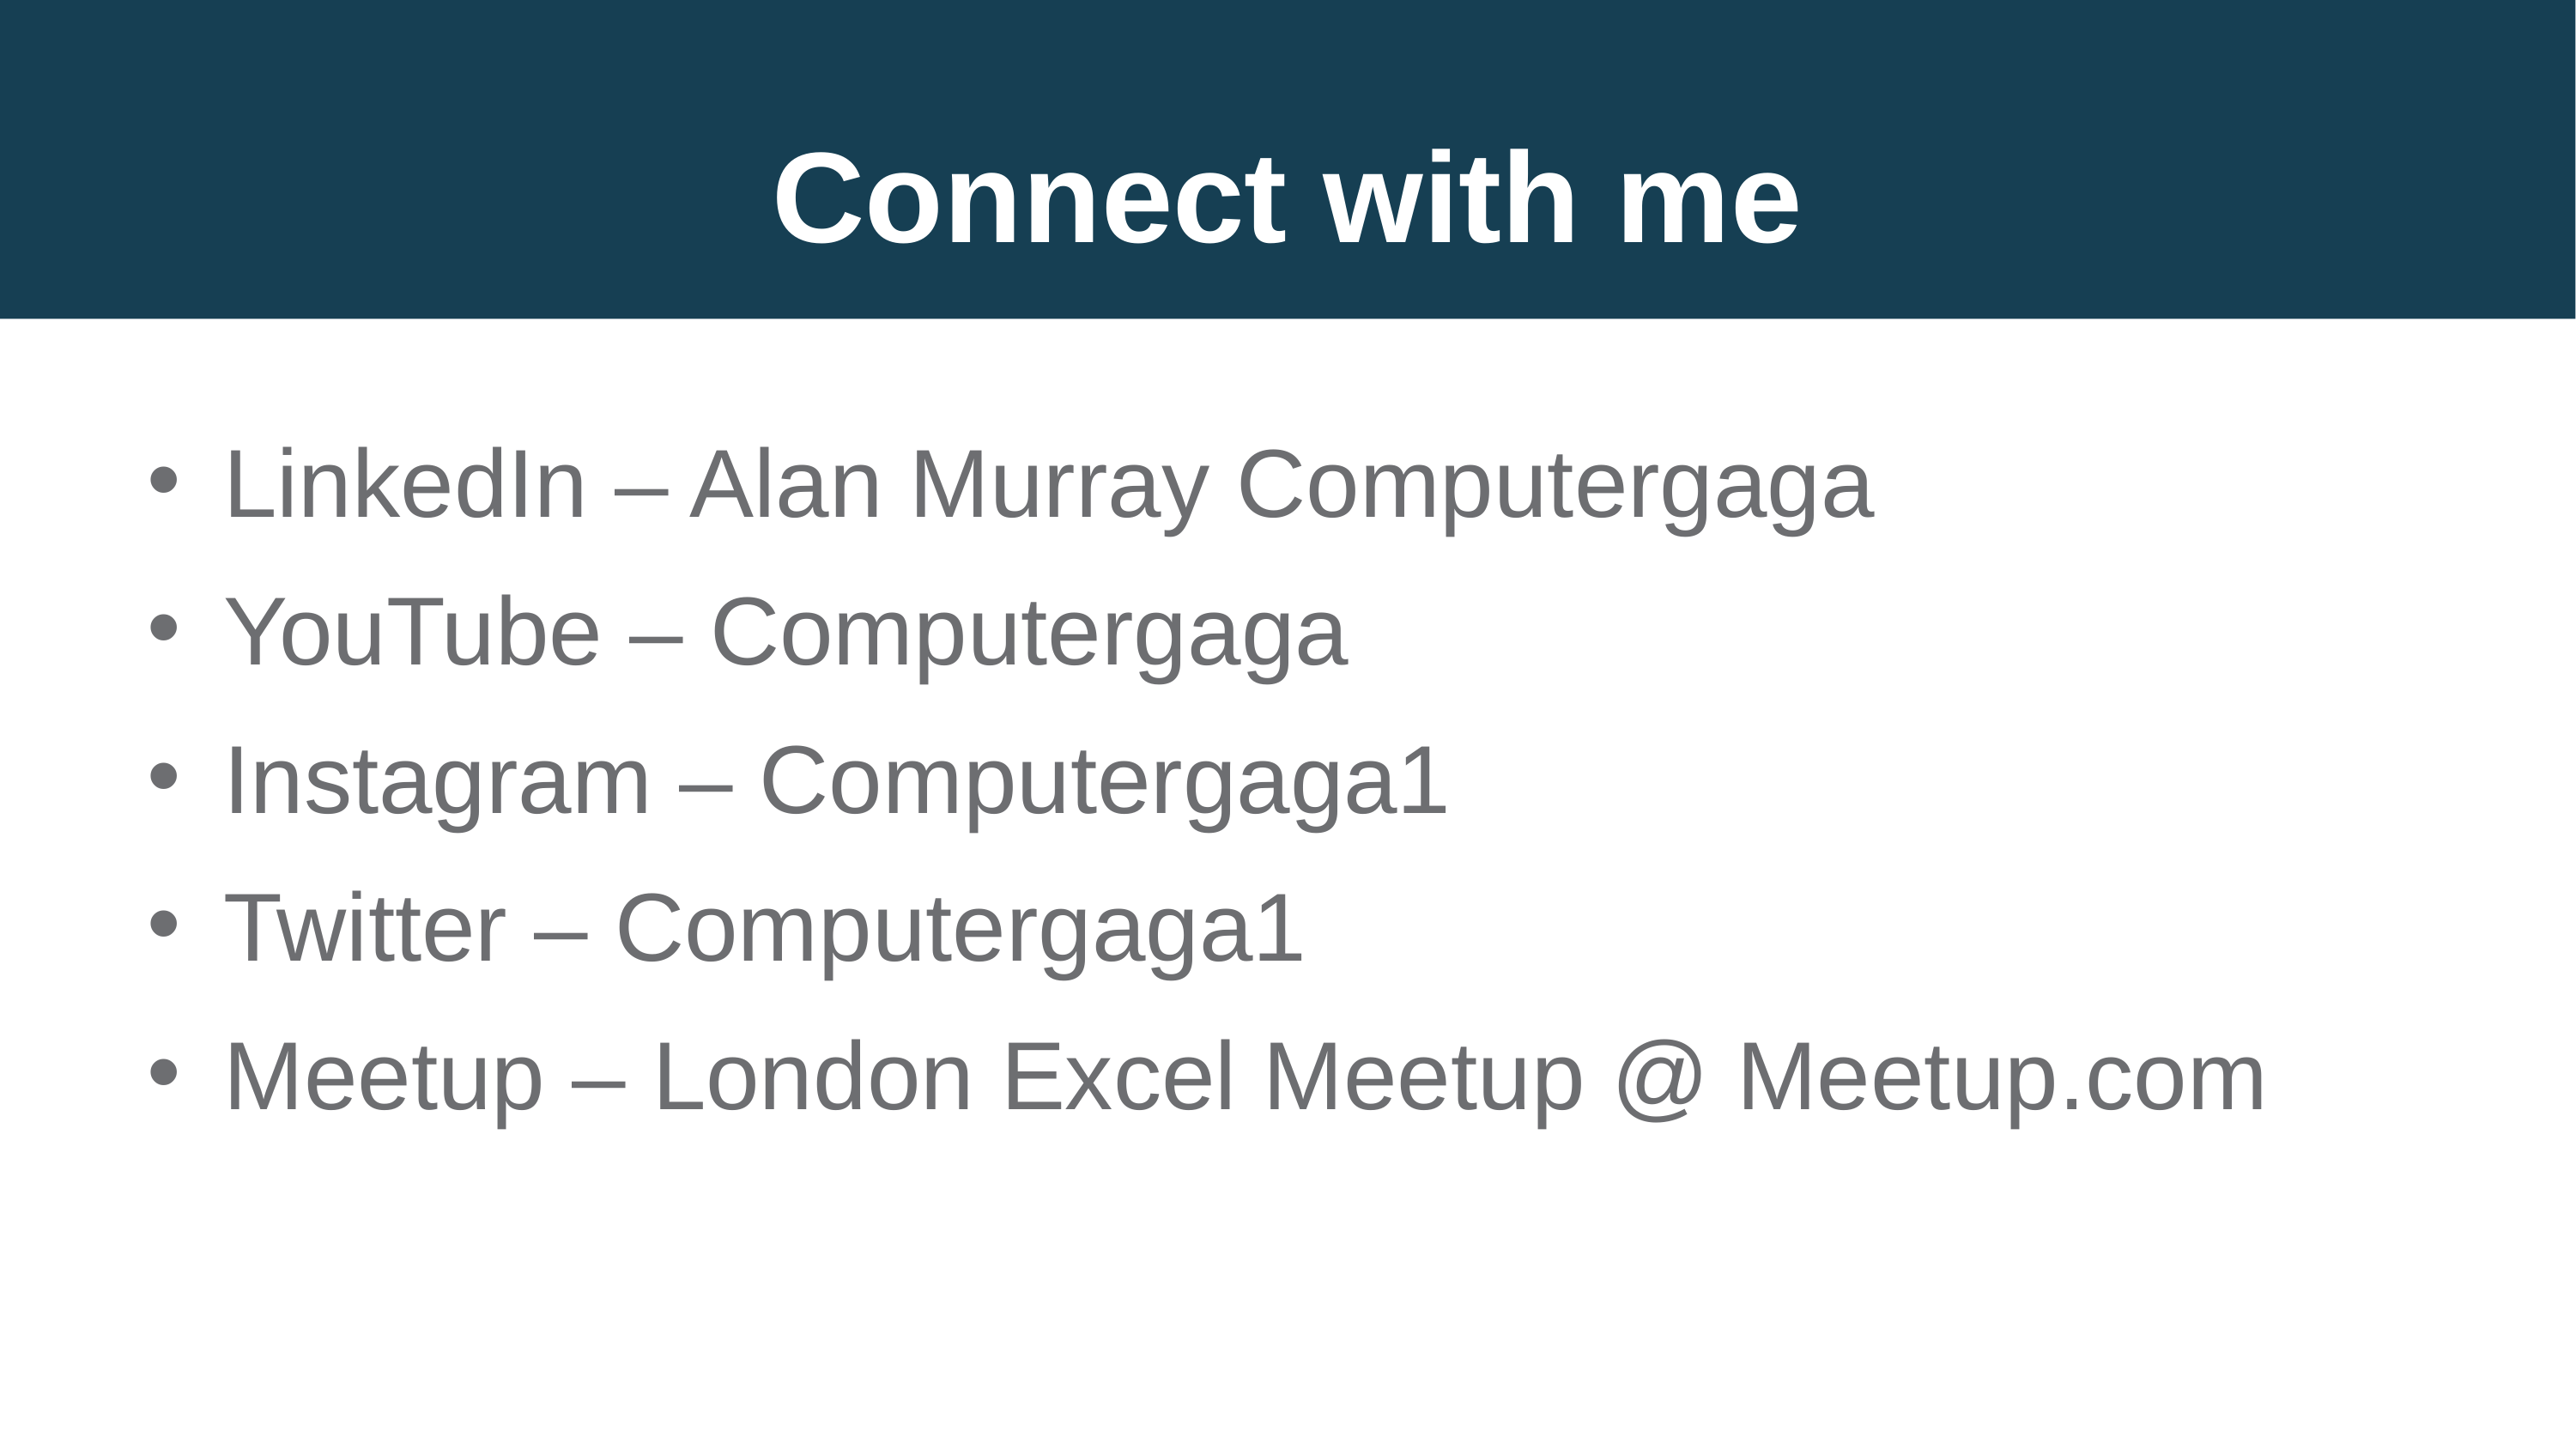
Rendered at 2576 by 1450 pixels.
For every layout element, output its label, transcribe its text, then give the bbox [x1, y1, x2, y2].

list LinkedIn – Alan Murray Computergaga YouTube – Computergaga Instagram – Computergaga1 Twitter – Computergaga1 Meetup – London Excel Meetup @ Meetup.com [96, 410, 2480, 1333]
title Connect with me [96, 65, 2480, 269]
